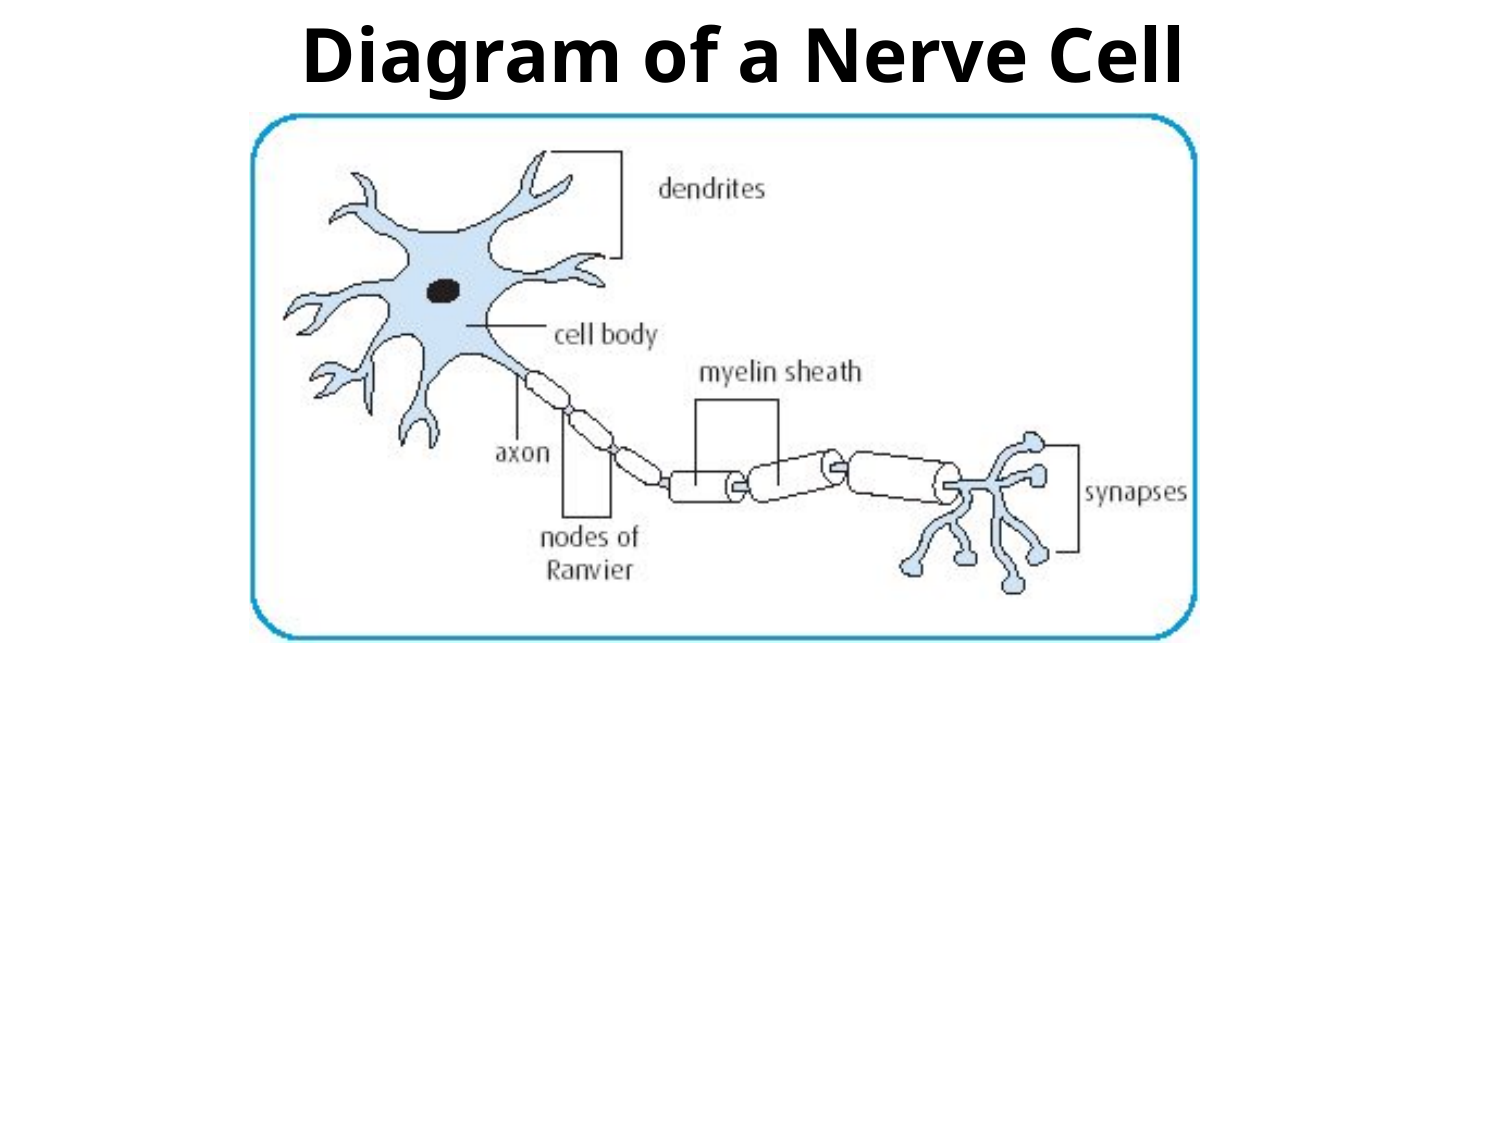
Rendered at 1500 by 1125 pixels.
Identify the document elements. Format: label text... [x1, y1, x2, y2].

picture [249, 112, 1201, 644]
text_box Diagram of a Nerve Cell [37, 0, 1450, 105]
